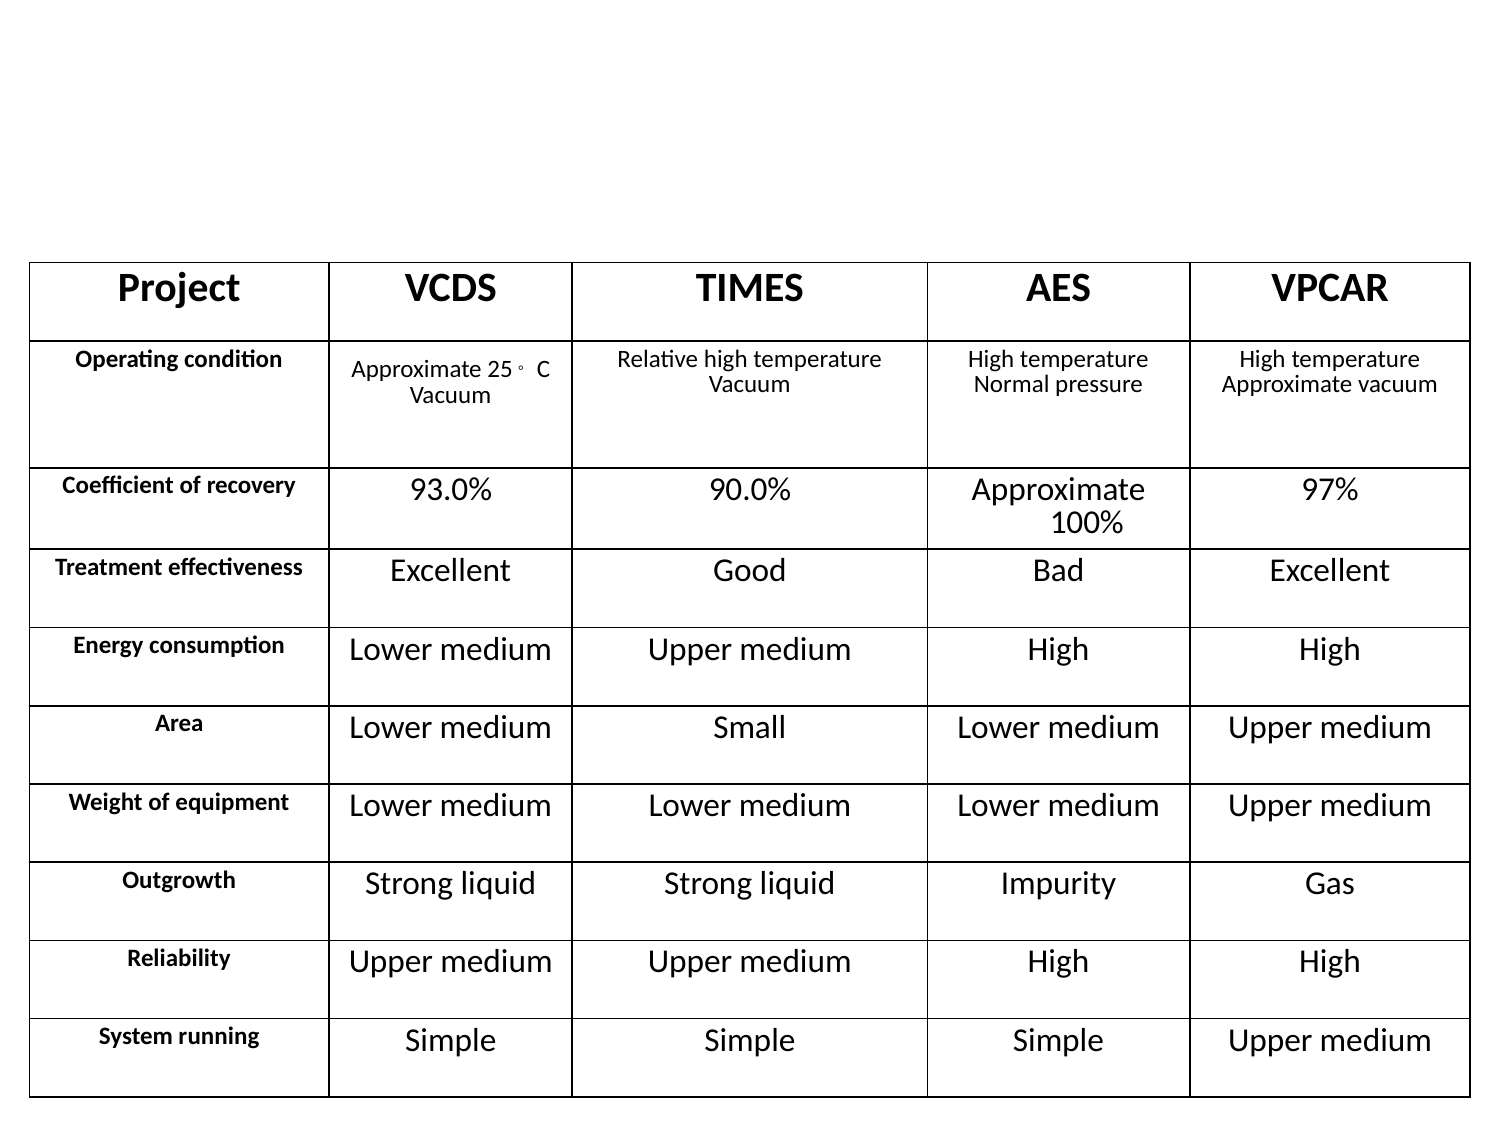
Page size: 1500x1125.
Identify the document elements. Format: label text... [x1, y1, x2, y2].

table_cell Upper medium [330, 941, 571, 1018]
table_cell Excellent [330, 550, 571, 627]
table_cell System running [30, 1019, 328, 1096]
table_cell Strong liquid [330, 863, 571, 940]
table_cell High temperature Approximate vacuum [1191, 342, 1469, 467]
table_cell Upper medium [1191, 1019, 1469, 1096]
table_cell High [928, 941, 1189, 1018]
table_cell Lower medium [330, 785, 571, 861]
table_cell Lower medium [928, 707, 1189, 783]
table_header VCDS [330, 263, 571, 340]
table_cell Relative high temperature Vacuum [573, 342, 927, 467]
table_header VPCAR [1191, 263, 1469, 340]
table_cell Gas [1191, 863, 1469, 940]
table_cell Small [573, 707, 927, 783]
table_cell Upper medium [573, 941, 927, 1018]
table_cell Approximate 100% [928, 469, 1189, 548]
table_header AES [928, 263, 1189, 340]
table_cell Area [30, 707, 328, 783]
table_cell Outgrowth [30, 863, 328, 940]
table_cell Lower medium [330, 628, 571, 705]
table_cell High [928, 628, 1189, 705]
table_cell Lower medium [573, 785, 927, 861]
table_cell Operating condition [30, 342, 328, 467]
table_cell Approximate 25。C Vacuum [330, 342, 571, 467]
table_cell Upper medium [1191, 785, 1469, 861]
table_cell 90.0% [573, 469, 927, 548]
table_cell Strong liquid [573, 863, 927, 940]
table_header Project [30, 263, 328, 340]
table_cell Bad [928, 550, 1189, 627]
table_cell High [1191, 628, 1469, 705]
table_cell Reliability [30, 941, 328, 1018]
table_cell Weight of equipment [30, 785, 328, 861]
table_cell Excellent [1191, 550, 1469, 627]
table_header TIMES [573, 263, 927, 340]
table_cell High [1191, 941, 1469, 1018]
table_cell Simple [330, 1019, 571, 1096]
table_cell Upper medium [573, 628, 927, 705]
table_cell Good [573, 550, 927, 627]
table_cell Simple [928, 1019, 1189, 1096]
table_cell Upper medium [1191, 707, 1469, 783]
table_cell Energy consumption [30, 628, 328, 705]
table_cell Coefficient of recovery [30, 469, 328, 548]
table_cell Lower medium [330, 707, 571, 783]
table_cell Impurity [928, 863, 1189, 940]
table_cell High temperature Normal pressure [928, 342, 1189, 467]
table_cell 93.0% [330, 469, 571, 548]
table_cell Treatment effectiveness [30, 550, 328, 627]
table_cell Lower medium [928, 785, 1189, 861]
table_cell 97% [1191, 469, 1469, 548]
table_cell Simple [573, 1019, 927, 1096]
